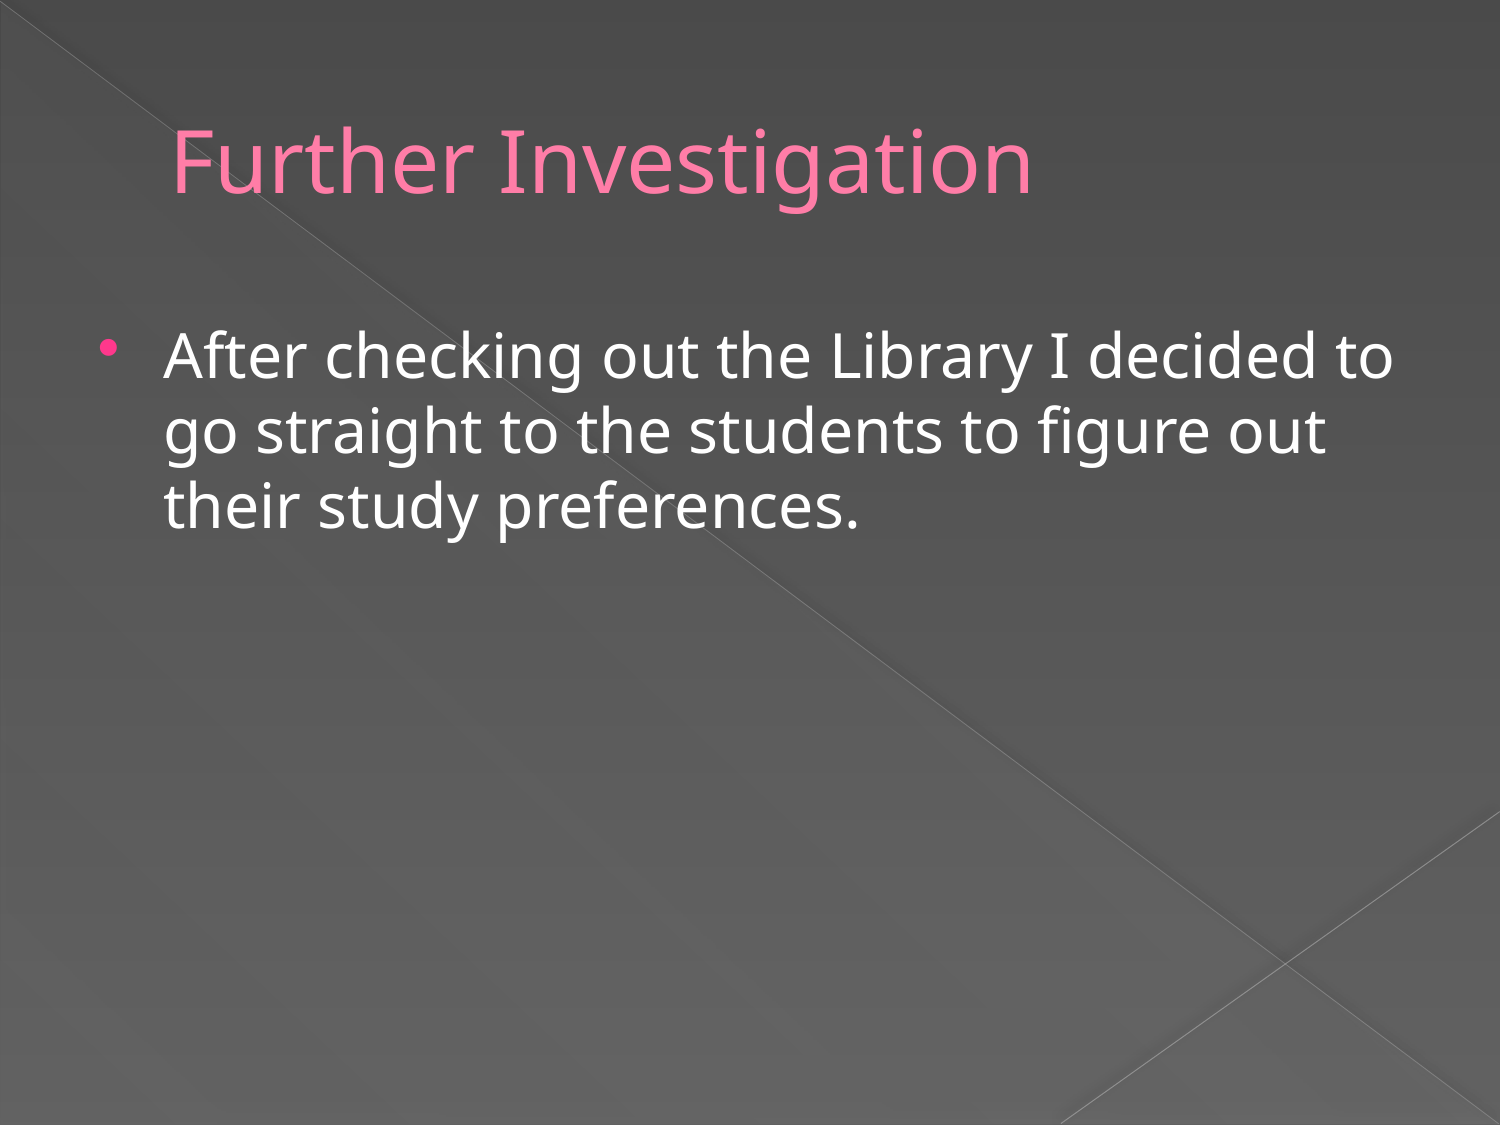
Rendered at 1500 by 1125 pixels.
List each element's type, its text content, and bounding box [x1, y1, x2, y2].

title Further Investigation [75, 43, 1425, 274]
list After checking out the Library I decided to go straight to the students to figure out their study preferences. [75, 308, 1425, 1059]
